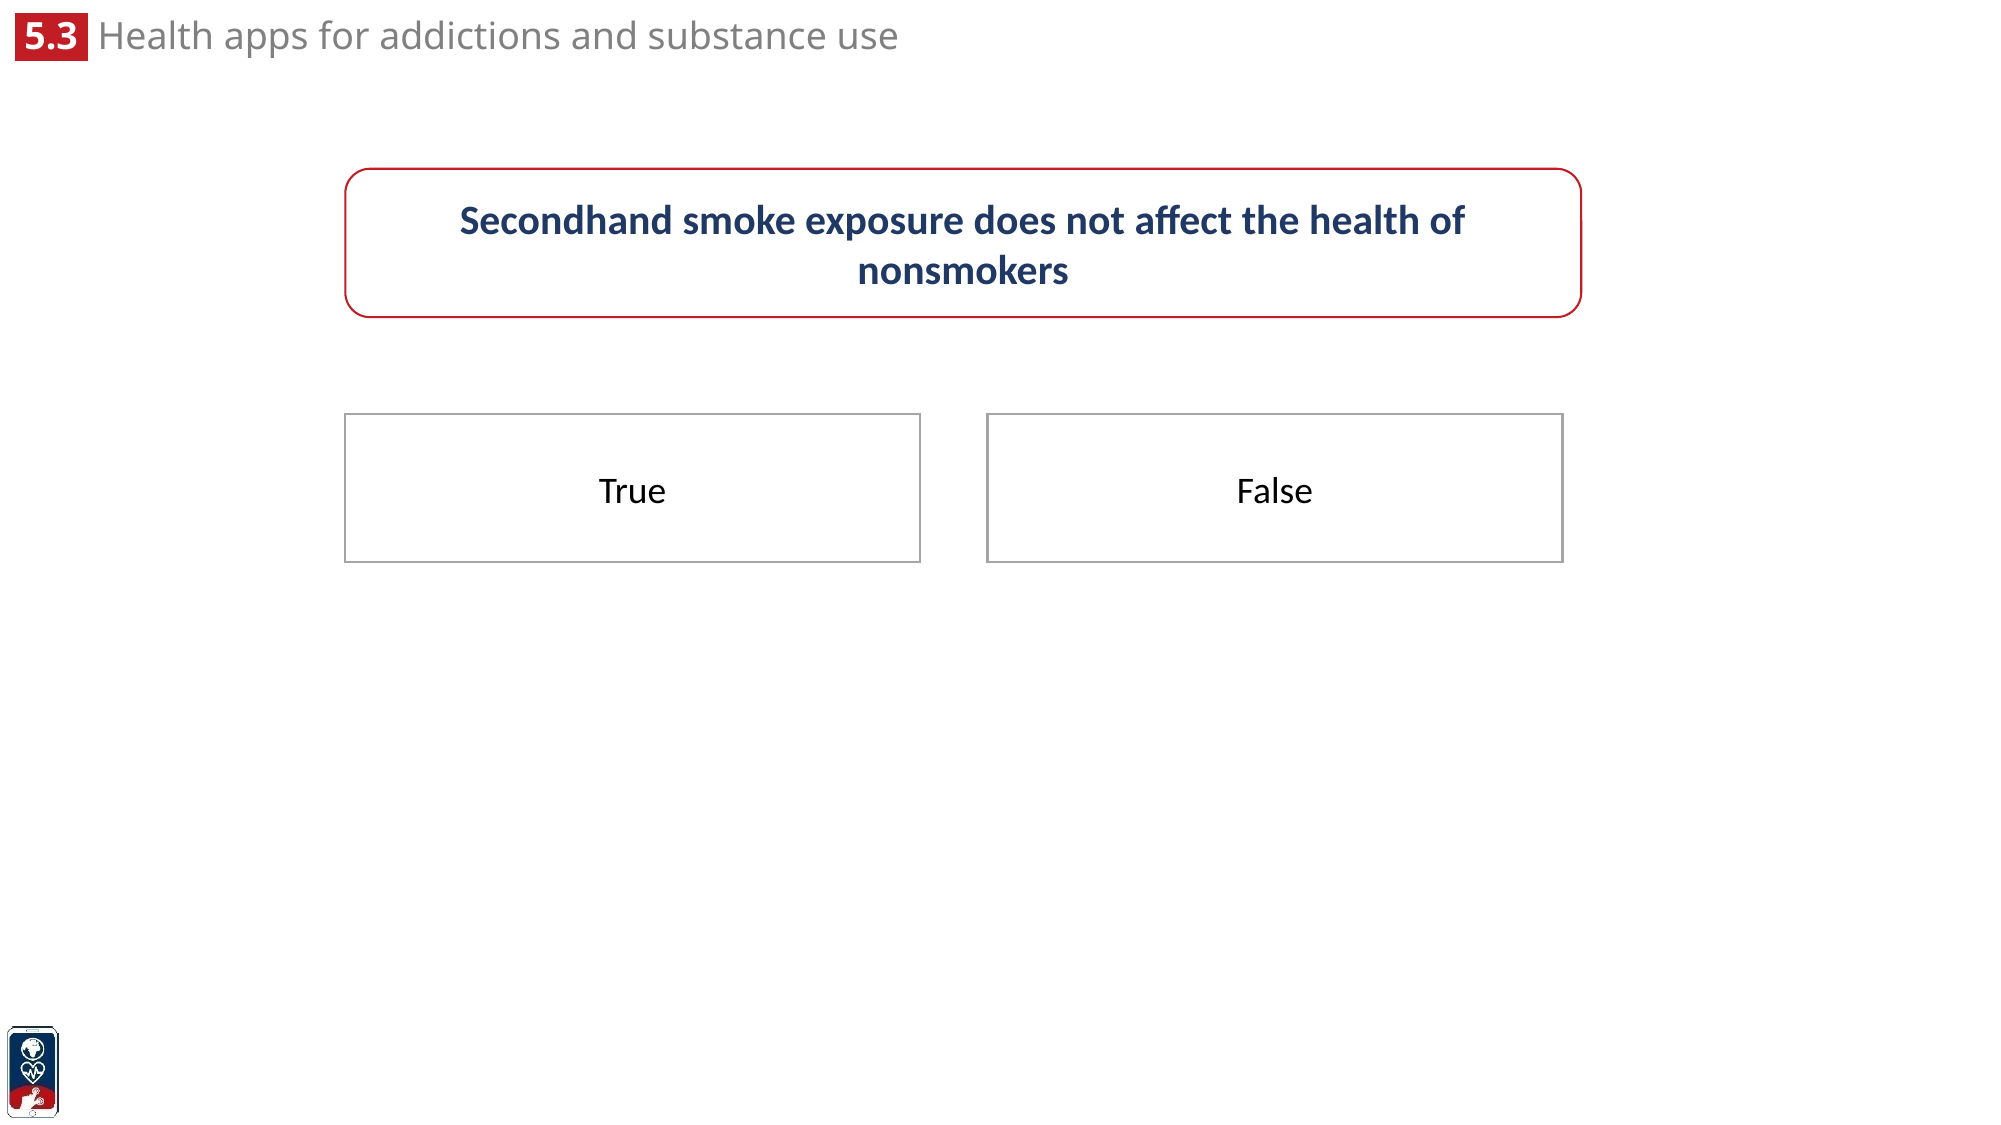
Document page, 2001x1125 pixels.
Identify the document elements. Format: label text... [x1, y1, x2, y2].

text_box True [344, 413, 921, 563]
picture [7, 1026, 59, 1118]
text_box False [986, 413, 1564, 563]
text_box Secondhand smoke exposure does not affect the health of nonsmokers [344, 167, 1583, 319]
